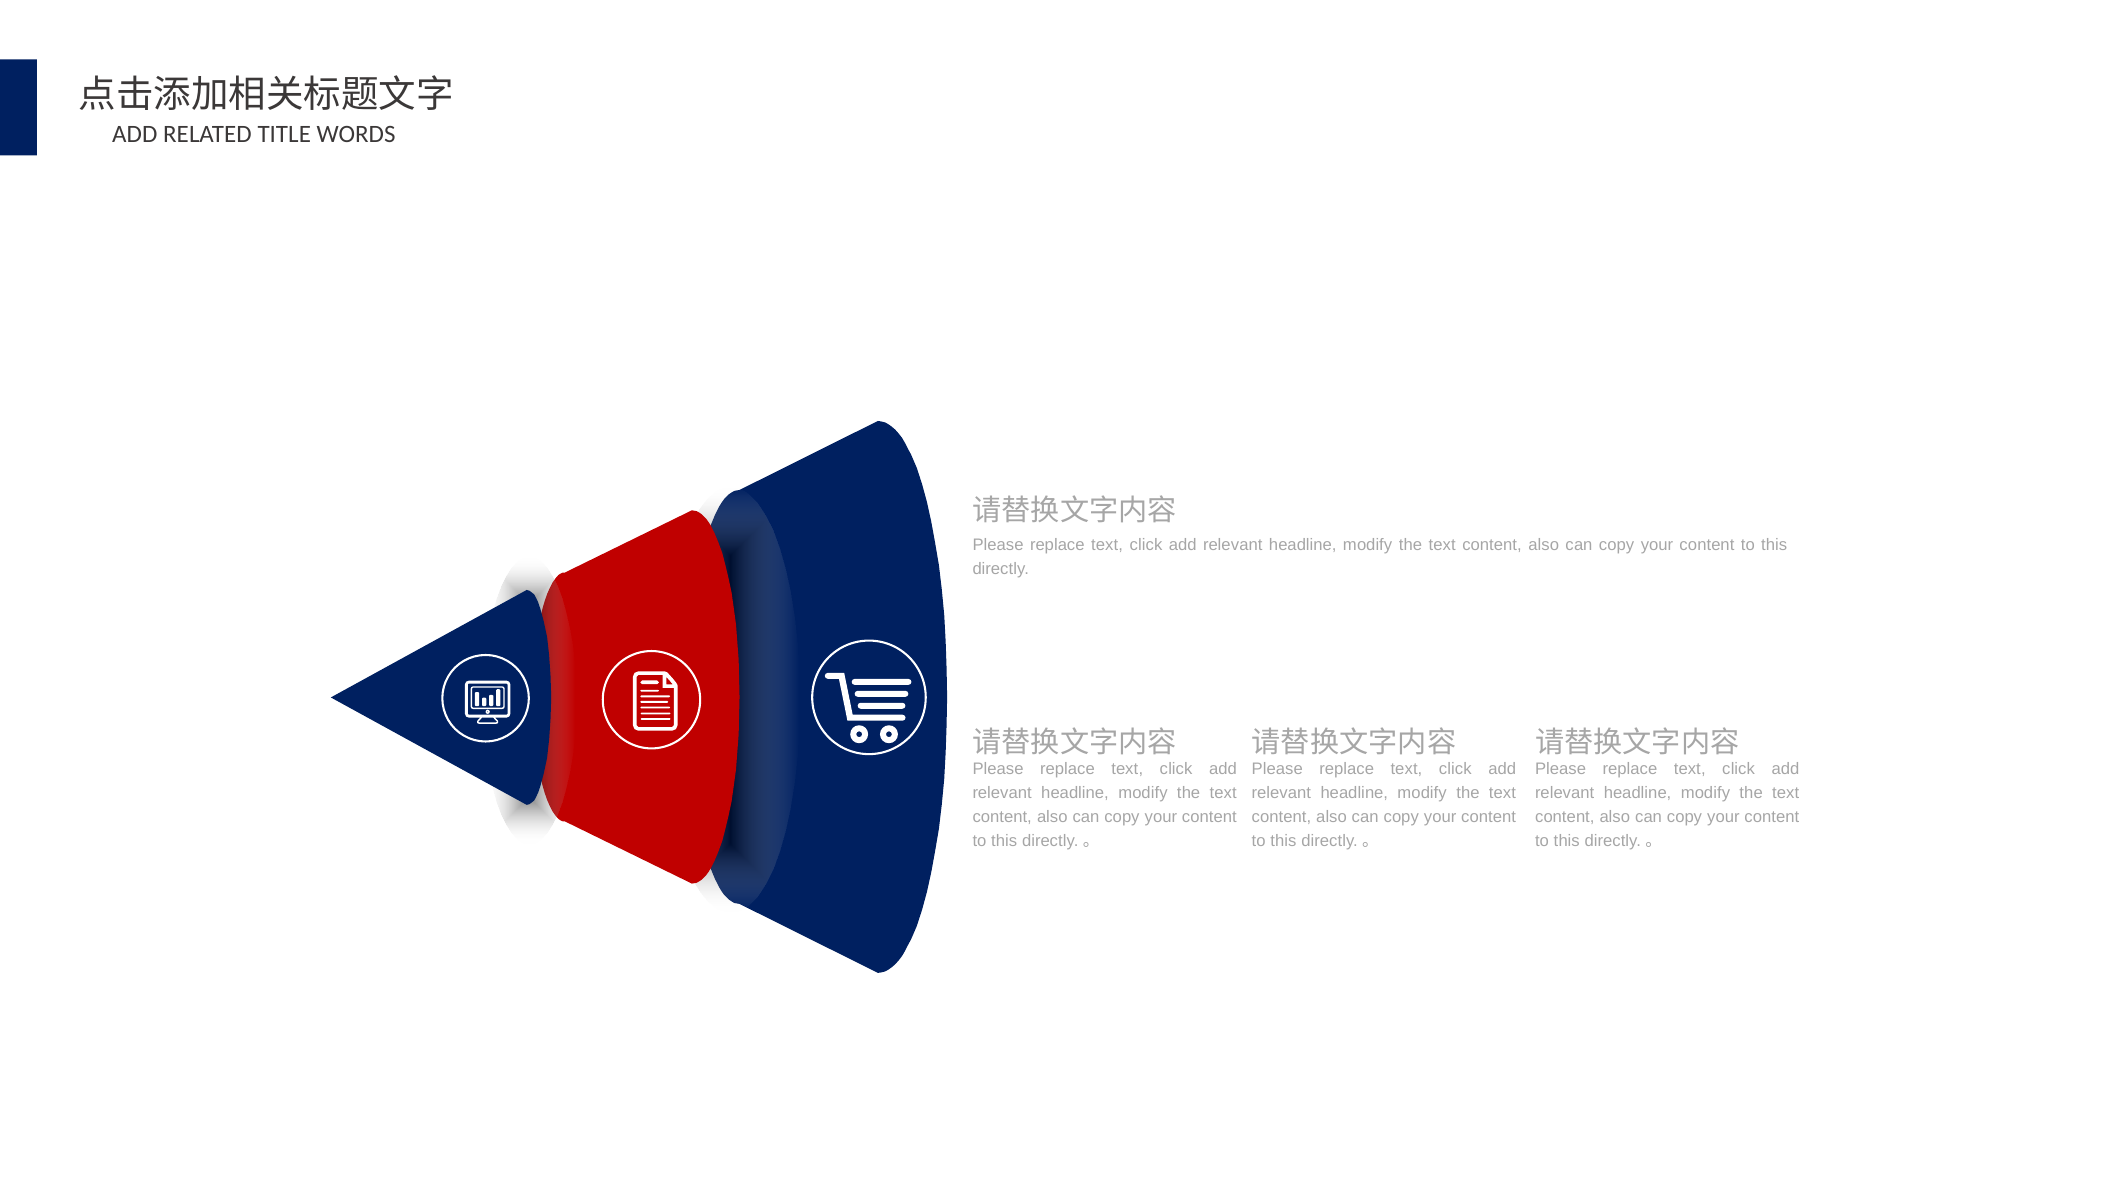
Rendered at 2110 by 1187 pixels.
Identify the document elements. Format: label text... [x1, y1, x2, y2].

text_box Please replace text, click add relevant headline, modify the text content, also can copy your content to this directly.。 [1251, 753, 1517, 850]
text_box 点击添加相关标题文字 [62, 61, 470, 123]
text_box 请替换文字内容 [972, 484, 1238, 527]
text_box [727, 898, 756, 905]
text_box [730, 420, 948, 973]
text_box ADD RELATED TITLE WORDS [96, 109, 413, 156]
text_box Please replace text, click add relevant headline, modify the text content, also can copy your content to this directly.。 [1534, 753, 1800, 850]
text_box Please replace text, click add relevant headline, modify the text content, also can copy your content to this directly. [972, 529, 1789, 578]
text_box 请替换文字内容 [1534, 716, 1800, 753]
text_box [453, 566, 880, 833]
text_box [309, 577, 597, 823]
text_box 请替换文字内容 [1251, 716, 1517, 753]
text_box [722, 495, 756, 502]
text_box 请替换文字内容 [972, 716, 1238, 753]
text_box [602, 650, 701, 749]
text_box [812, 640, 926, 755]
text_box Please replace text, click add relevant headline, modify the text content, also can copy your content to this directly.。 [972, 753, 1238, 850]
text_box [442, 654, 529, 742]
